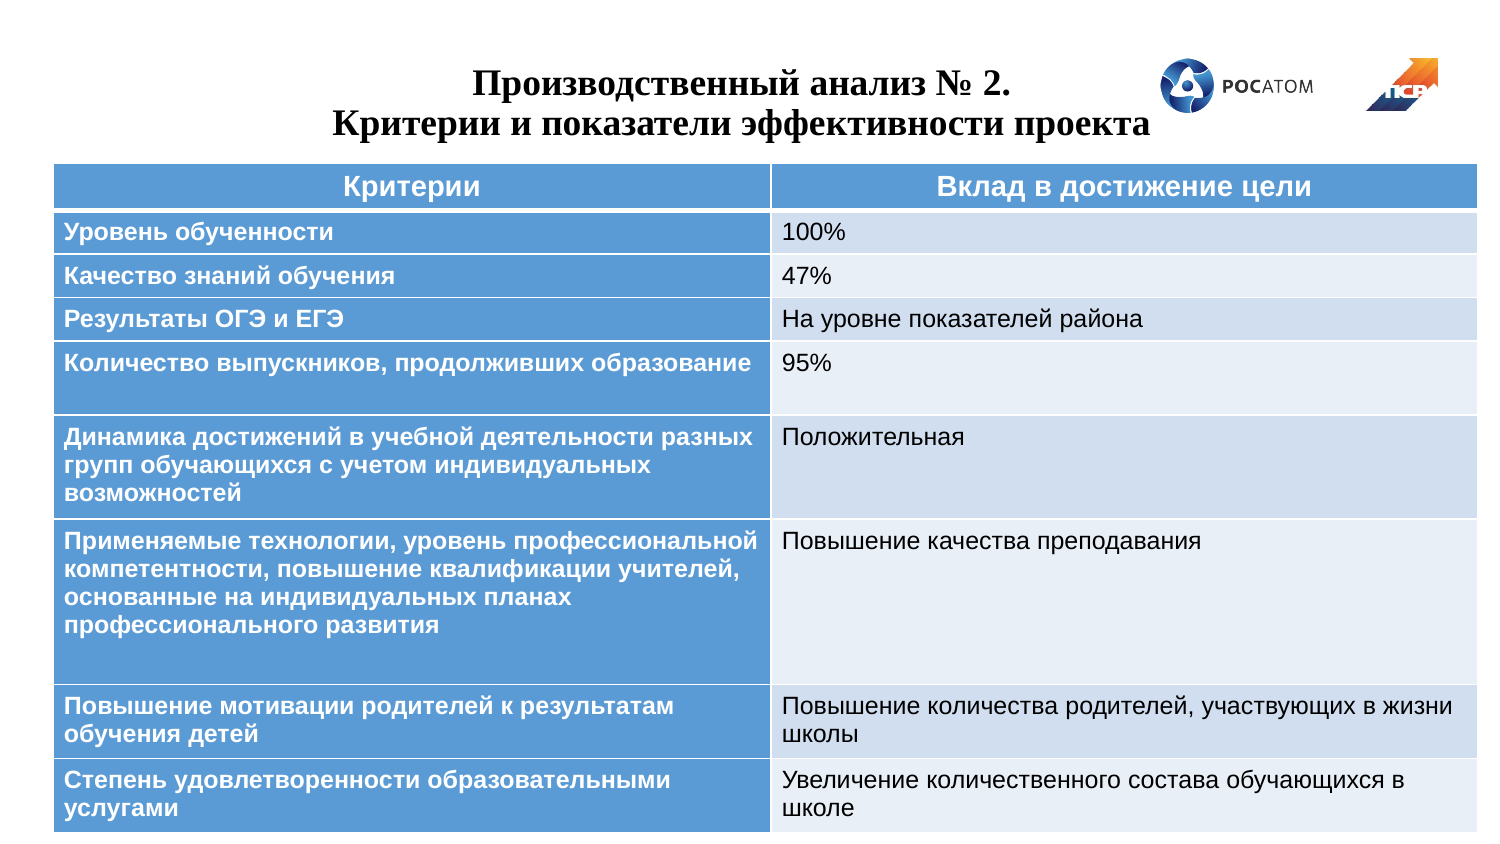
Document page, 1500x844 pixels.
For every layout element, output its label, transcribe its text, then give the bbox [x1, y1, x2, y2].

table_cell Результаты ОГЭ и ЕГЭ [54, 298, 770, 340]
table_cell На уровне показателей района [772, 298, 1477, 340]
table_cell Качество знаний обучения [54, 255, 770, 297]
table_cell Повышение качества преподавания [772, 520, 1477, 684]
table_cell 95% [772, 342, 1477, 414]
table_header Критерии [54, 164, 770, 208]
table_cell Количество выпускников, продолживших образование [54, 342, 770, 414]
table_cell Уровень обученности [54, 213, 770, 253]
table_cell Применяемые технологии, уровень профессиональной компетентности, повышение квалификации учителей, основанные на индивидуальных планах профессионального развития [54, 520, 770, 684]
table_cell Положительная [772, 416, 1477, 518]
table_cell Увеличение количественного состава обучающихся в школе [772, 759, 1477, 832]
table_cell Повышение мотивации родителей к результатам обучения детей [54, 685, 770, 758]
table_cell Повышение количества родителей, участвующих в жизни школы [772, 685, 1477, 758]
table_cell 47% [772, 255, 1477, 297]
table_header Вклад в достижение цели [772, 164, 1477, 208]
table_cell Динамика достижений в учебной деятельности разных групп обучающихся с учетом индивидуальных возможностей [54, 416, 770, 518]
title Производственный анализ № 2. Критерии и показатели эффективности проекта [29, 55, 1455, 159]
table_cell Степень удовлетворенности образовательными услугами [54, 759, 770, 832]
table_cell 100% [772, 213, 1477, 253]
